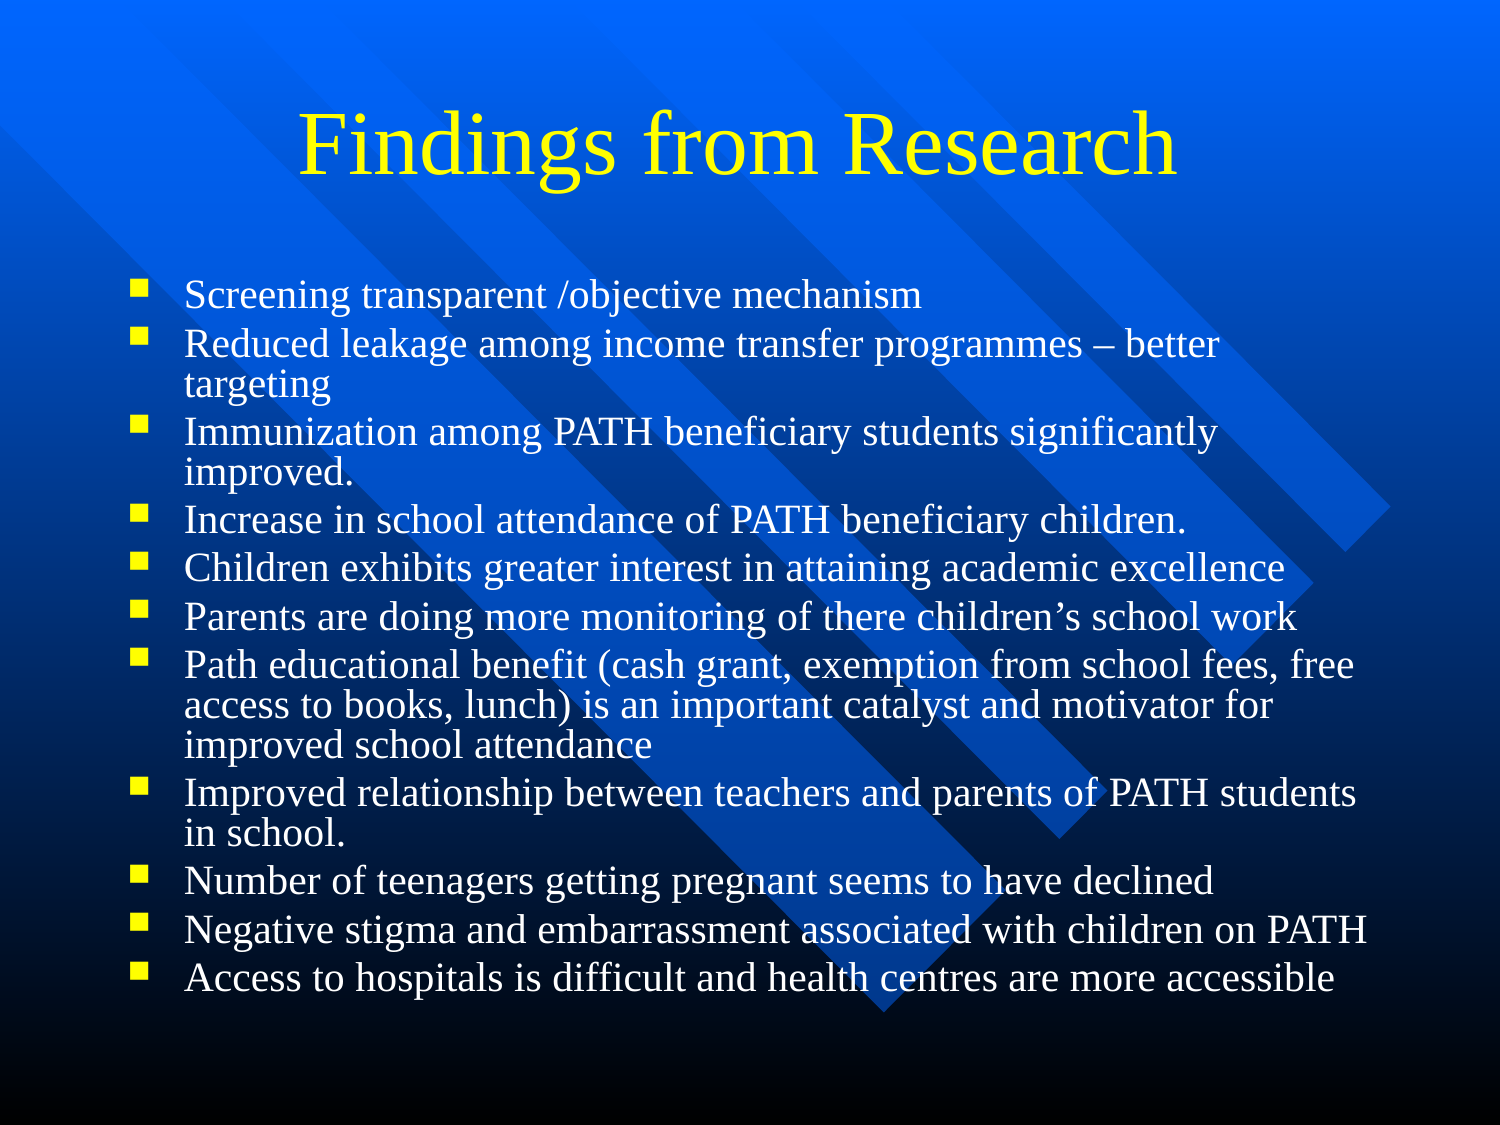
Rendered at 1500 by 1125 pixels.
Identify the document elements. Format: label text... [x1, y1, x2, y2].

list Screening transparent /objective mechanism Reduced leakage among income transfer programmes – better targeting Immunization among PATH beneficiary students significantly improved. Increase in school attendance of PATH beneficiary children. Children exhibits greater interest in attaining academic excellence Parents are doing more monitoring of there children’s school work Path educational benefit (cash grant, exemption from school fees, free access to books, lunch) is an important catalyst and motivator for improved school attendance Improved relationship between teachers and parents of PATH students in school. Number of teenagers getting pregnant seems to have declined Negative stigma and embarrassment associated with children on PATH Access to hospitals is difficult and health centres are more accessible [111, 268, 1388, 1001]
title Findings from Research [112, 37, 1388, 238]
